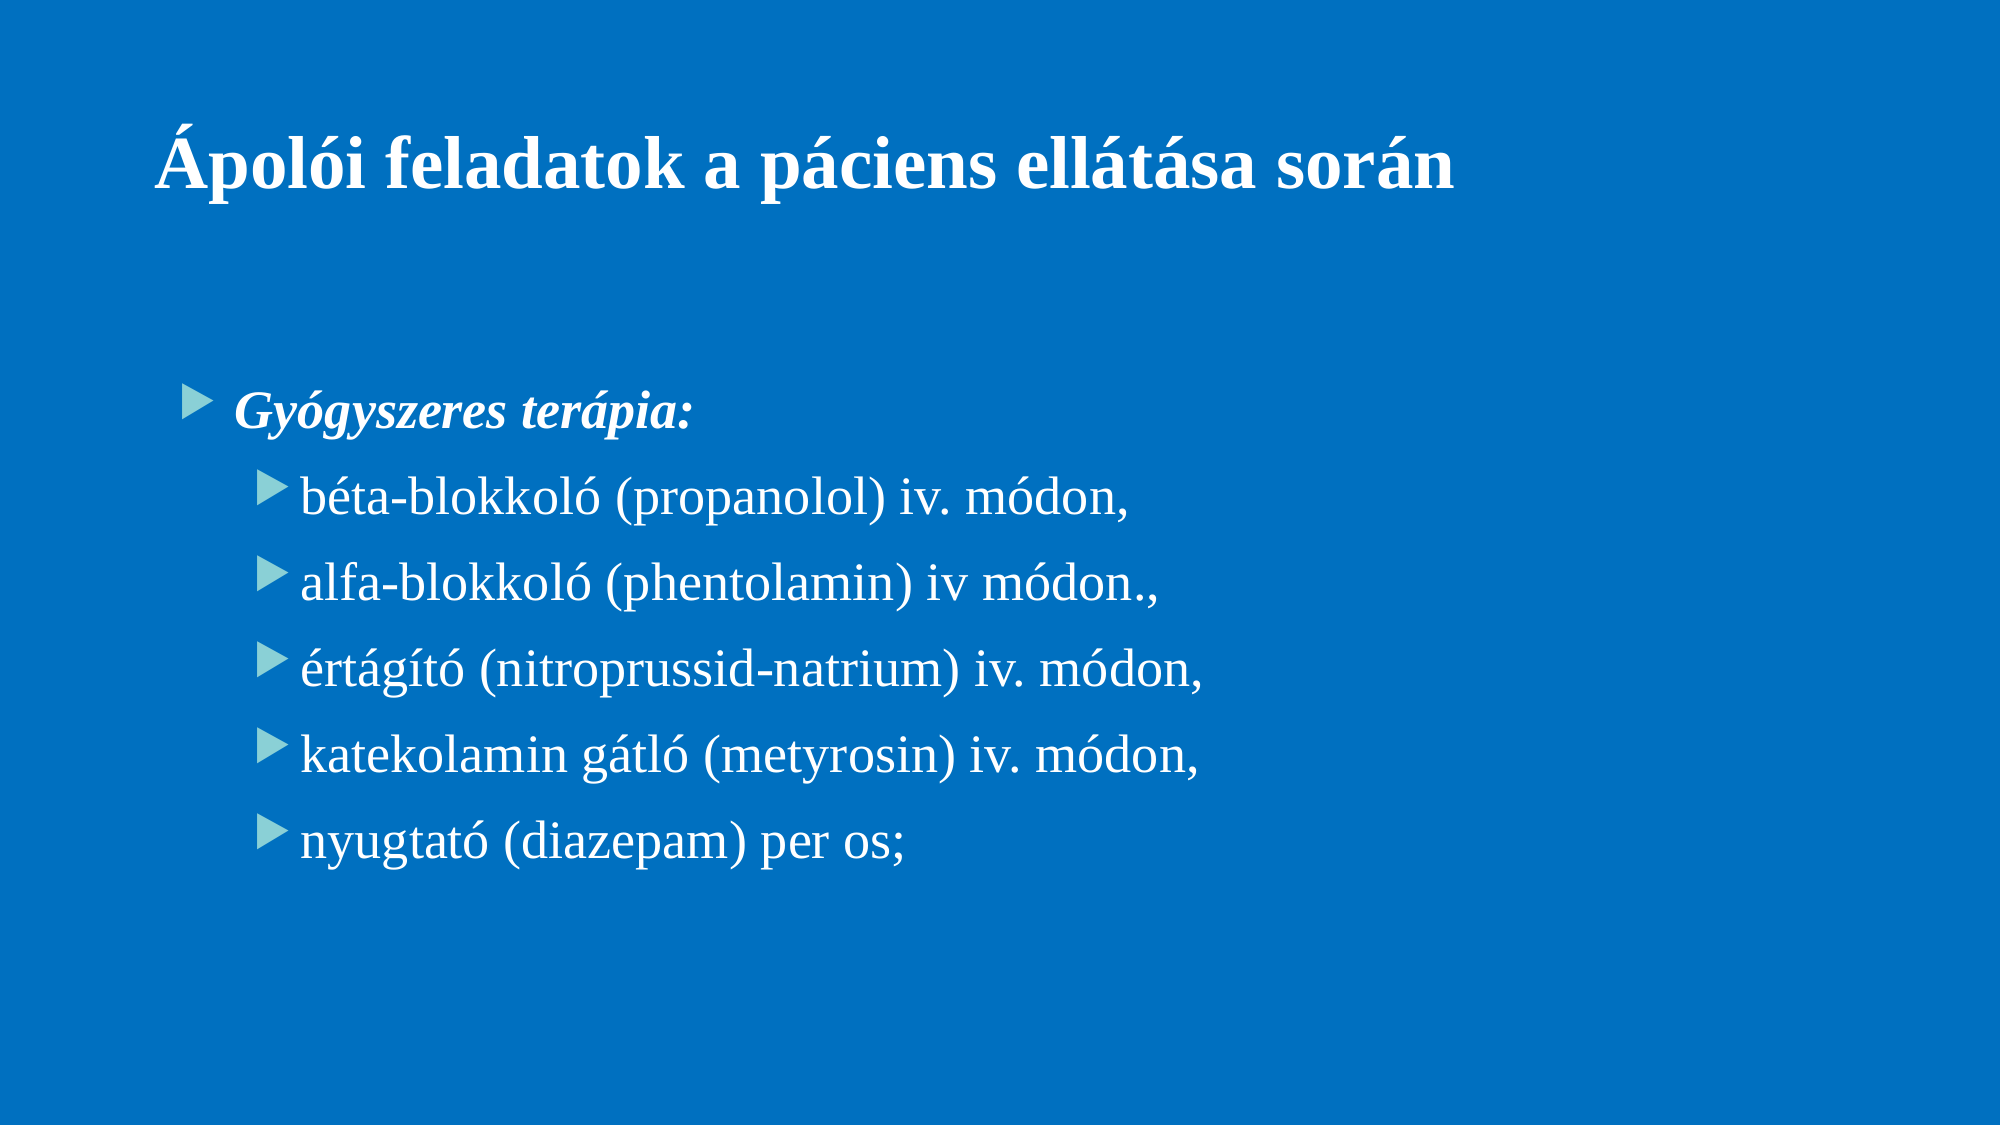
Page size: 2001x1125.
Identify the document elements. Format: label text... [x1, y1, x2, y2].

list Gyógyszeres terápia: béta-blokkoló (propanolol) iv. módon, alfa-blokkoló (phentolamin) iv módon., értágító (nitroprussid-natrium) iv. módon, katekolamin gátló (metyrosin) iv. módon, nyugtató (diazepam) per os; [163, 231, 1514, 922]
title Ápolói feladatok a páciens ellátása során [139, 106, 1490, 232]
